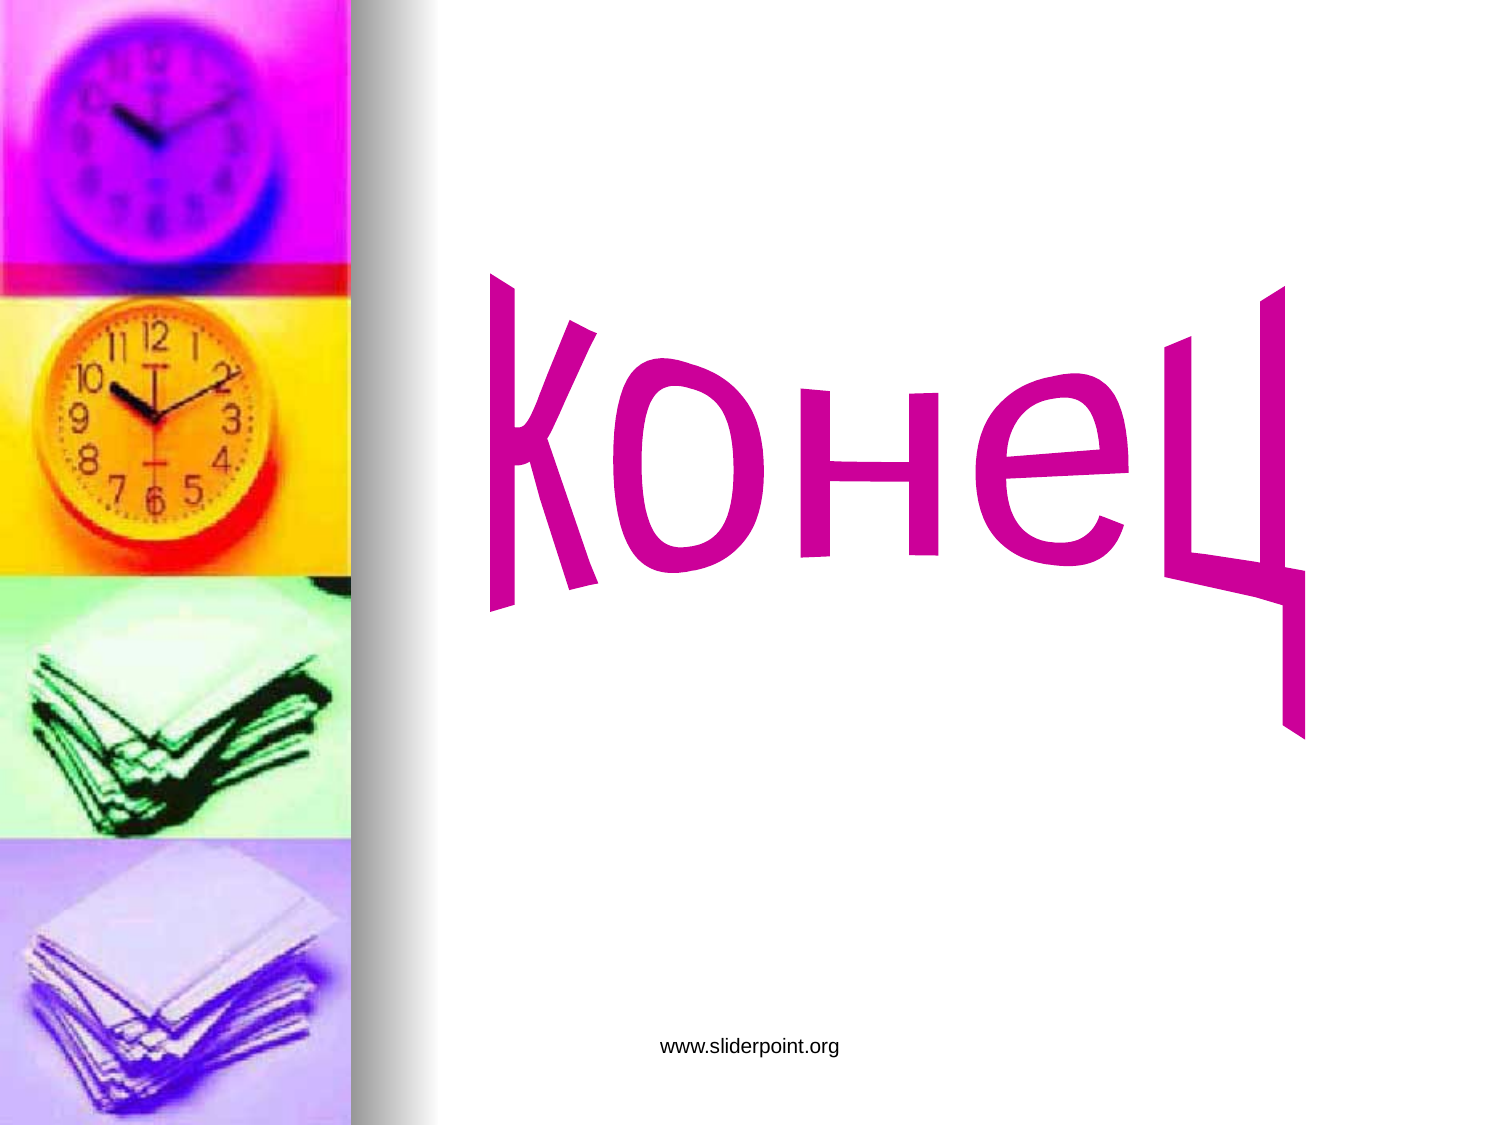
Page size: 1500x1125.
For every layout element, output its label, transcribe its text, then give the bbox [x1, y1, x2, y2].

footer www.sliderpoint.org [512, 1024, 988, 1101]
picture [0, 0, 351, 1125]
